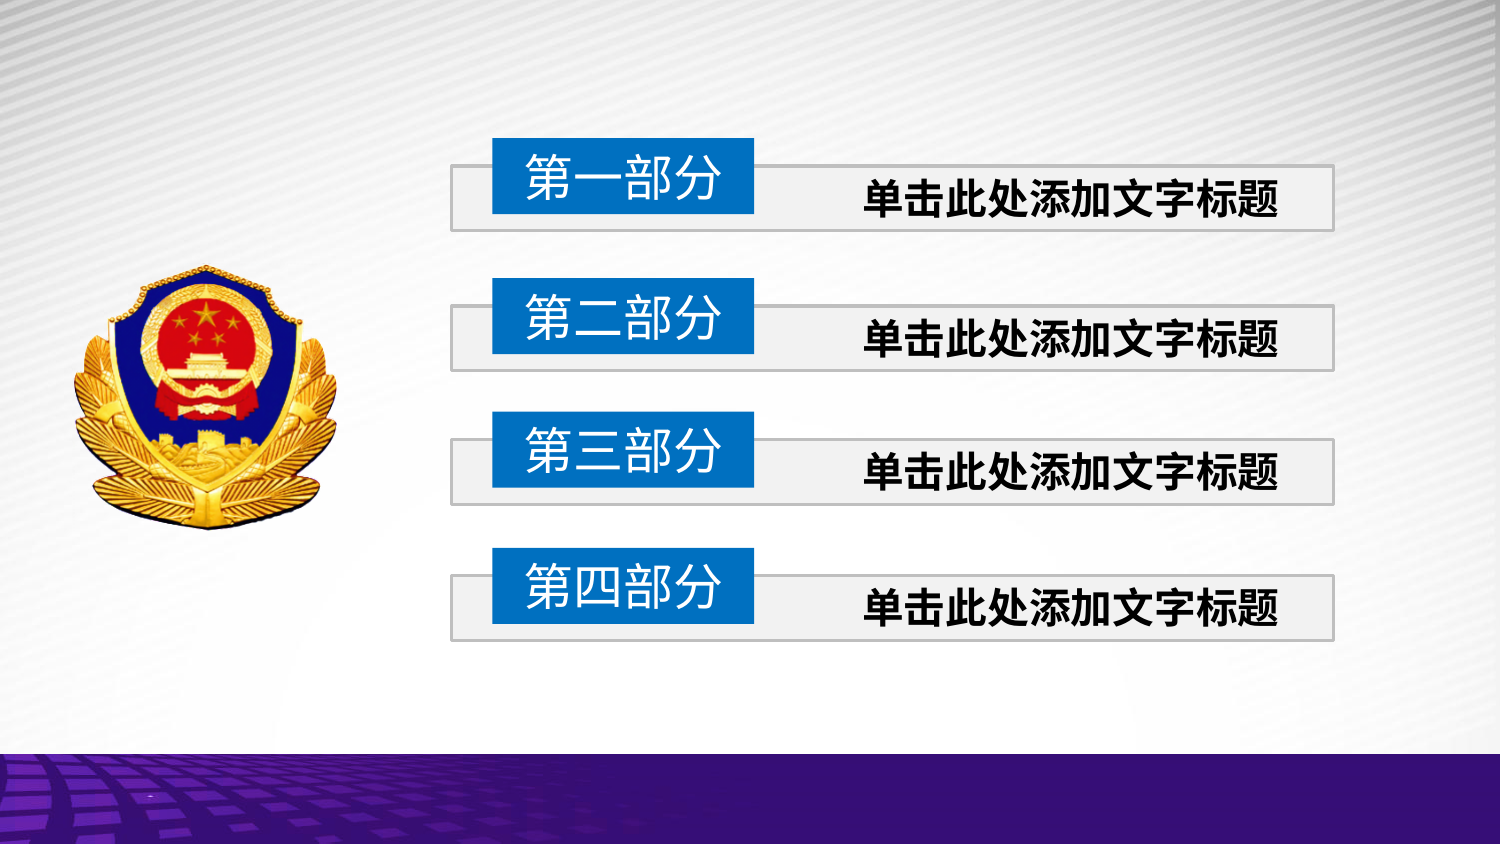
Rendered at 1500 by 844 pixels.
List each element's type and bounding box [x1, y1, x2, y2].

text_box [451, 304, 1334, 371]
picture [0, 0, 1500, 844]
text_box [451, 164, 1334, 231]
text_box [451, 574, 1334, 641]
text_box [451, 438, 1334, 505]
